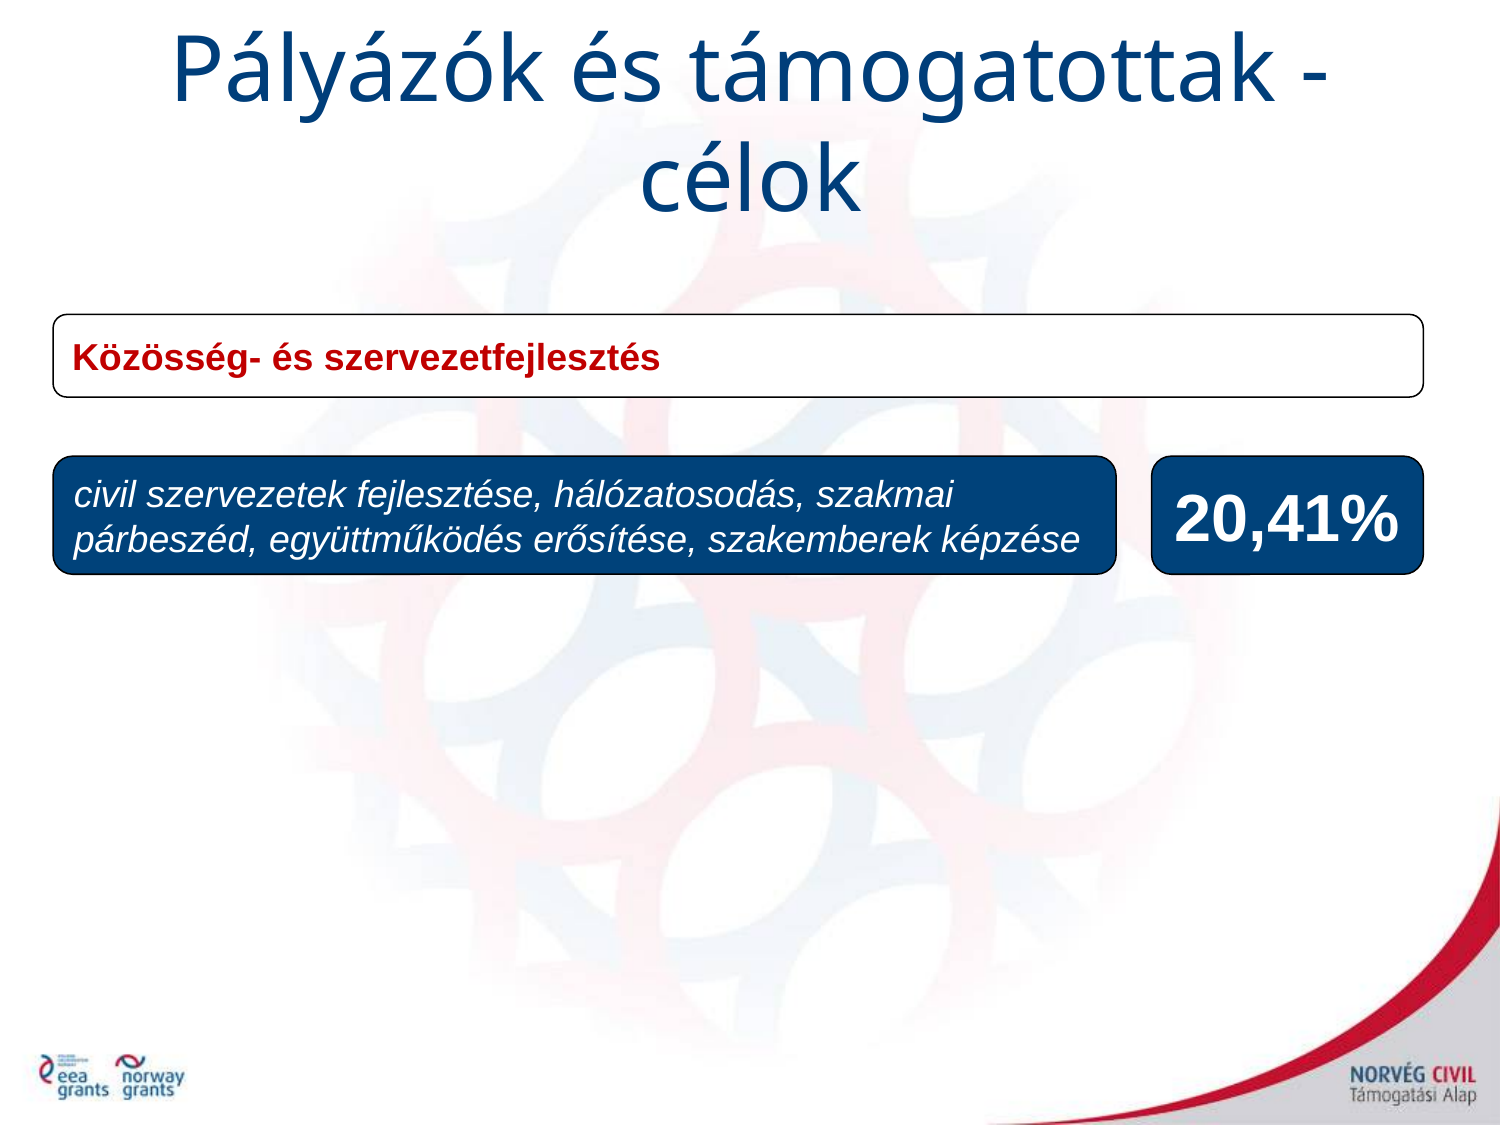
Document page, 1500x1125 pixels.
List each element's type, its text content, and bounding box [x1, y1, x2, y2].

text_box civil szervezetek fejlesztése, hálózatosodás, szakmai párbeszéd, együttműködés erősítése, szakemberek képzése [53, 456, 1117, 575]
picture [0, 0, 1500, 1125]
text_box Közösség- és szervezetfejlesztés [53, 314, 1424, 398]
text_box Pályázók és támogatottak - célok [41, 31, 1459, 209]
text_box 20,41% [1151, 456, 1424, 575]
